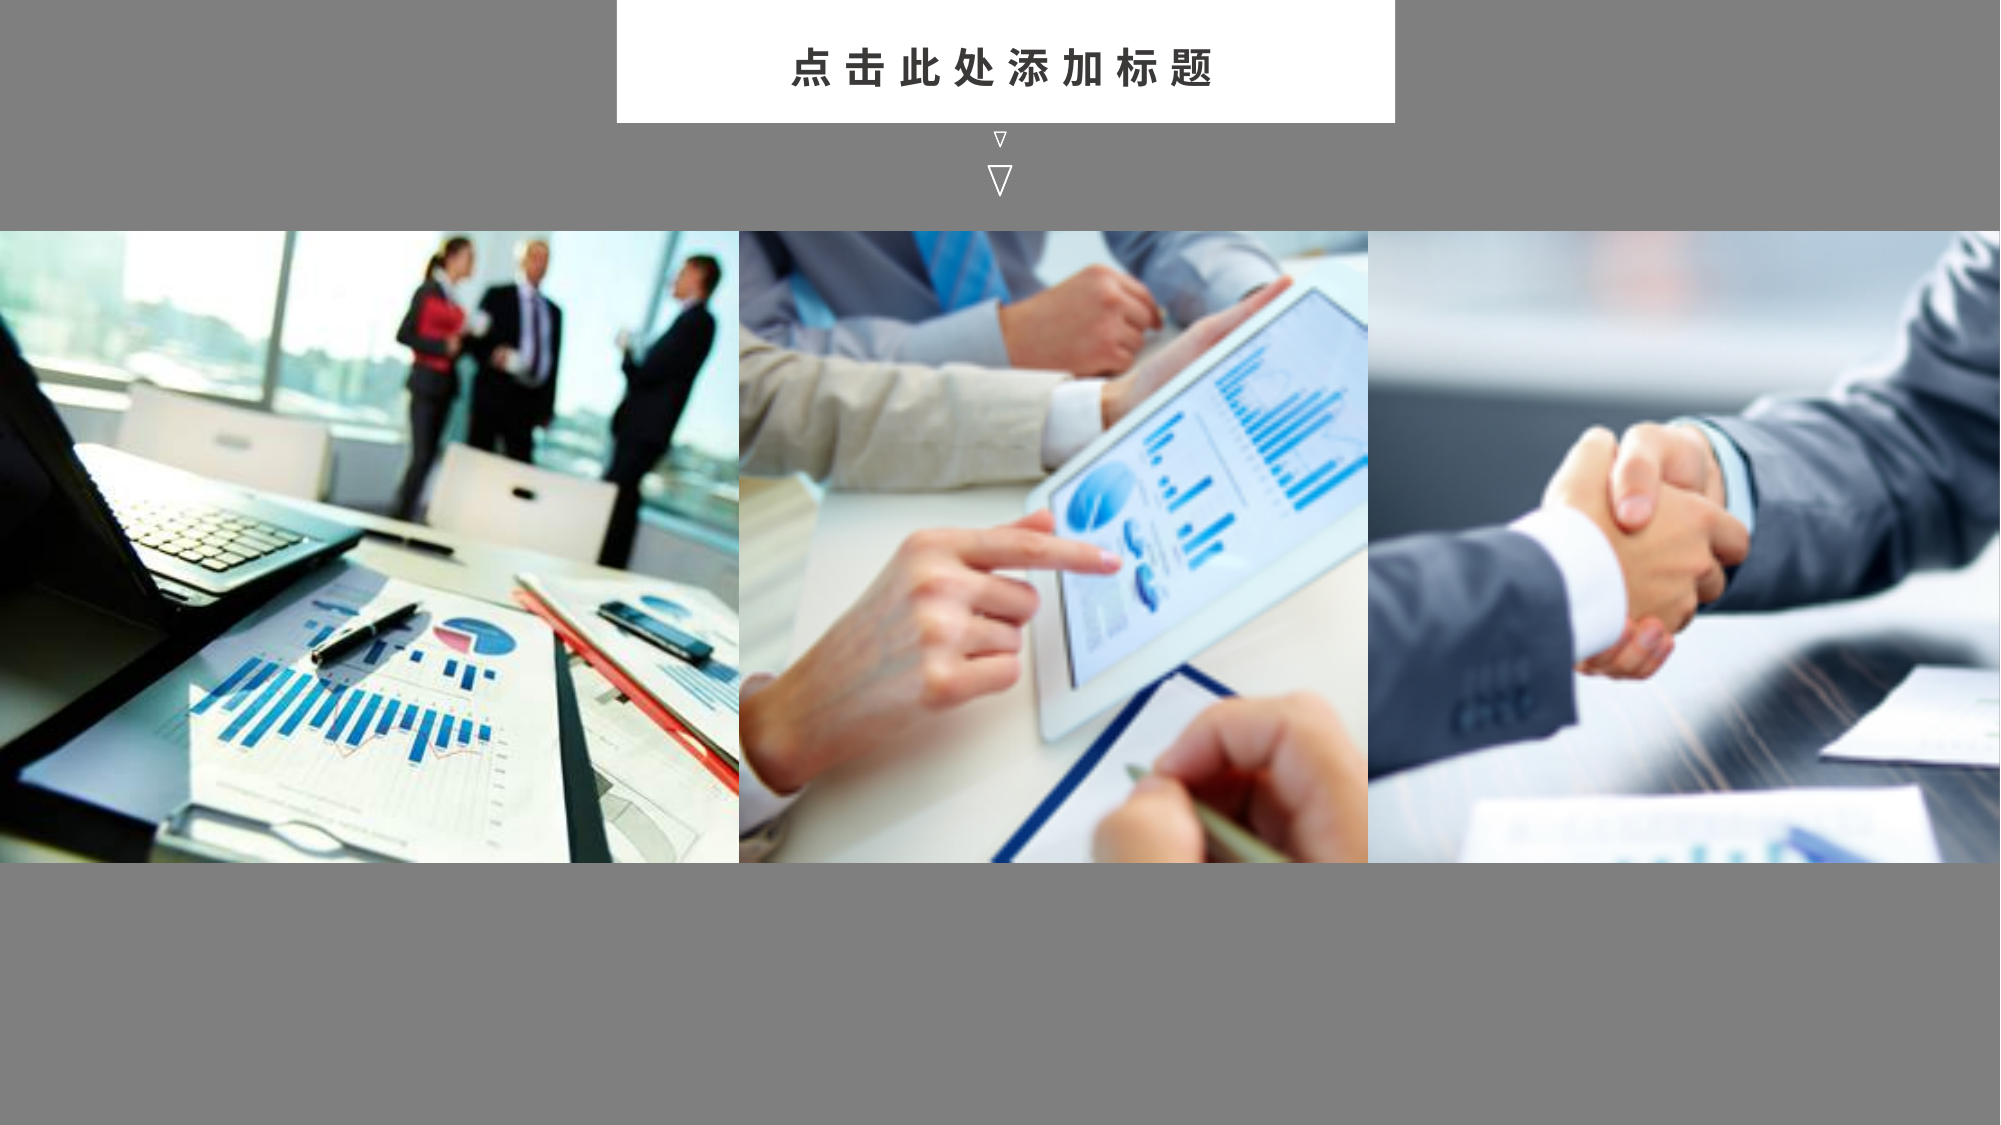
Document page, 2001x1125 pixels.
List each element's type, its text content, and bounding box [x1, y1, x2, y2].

picture [0, 231, 2000, 863]
text_box 点击此处添加标题 [775, 34, 1307, 99]
